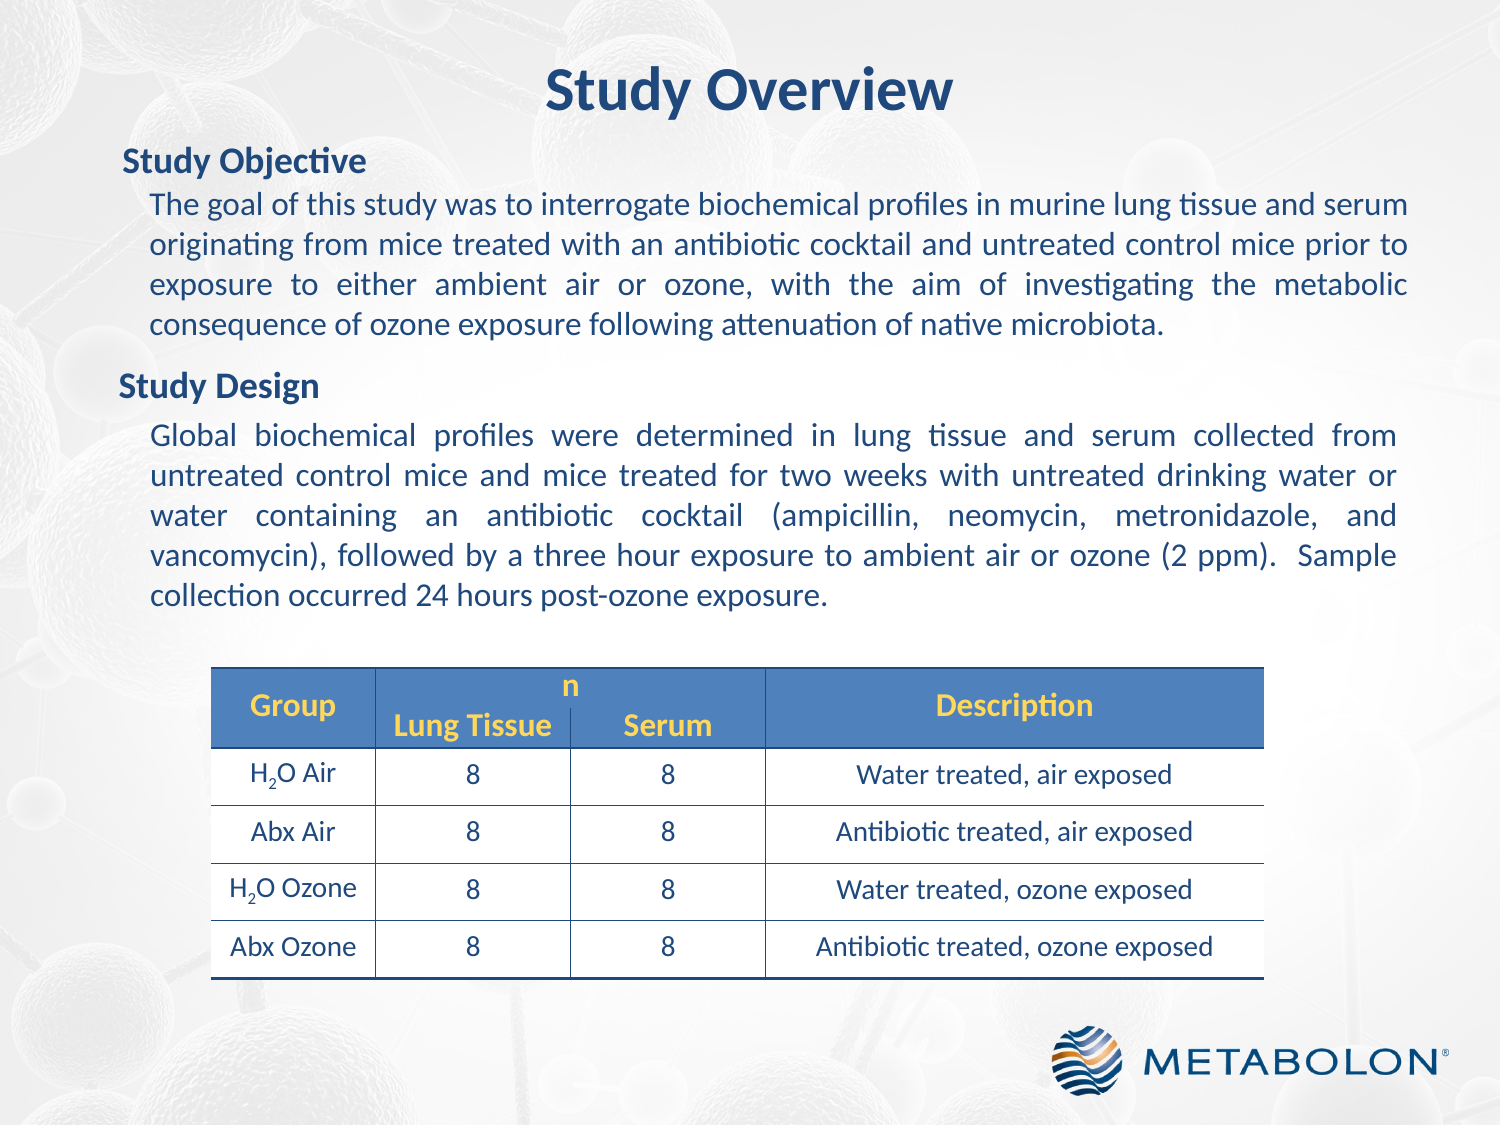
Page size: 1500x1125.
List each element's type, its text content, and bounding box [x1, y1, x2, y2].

table_cell Abx Air [211, 806, 375, 863]
table_header n [376, 669, 765, 708]
table_cell Water treated, air exposed [766, 749, 1264, 805]
table_cell Water treated, ozone exposed [766, 864, 1264, 920]
table_cell 8 [376, 806, 570, 863]
table_cell 8 [376, 749, 570, 805]
table_cell Lung Tissue [376, 708, 570, 747]
picture [0, 0, 1500, 1125]
text_box [0, 140, 1256, 846]
table_cell Serum [571, 708, 765, 747]
table_cell H2O Ozone [211, 864, 375, 920]
table_cell Antibiotic treated, ozone exposed [766, 921, 1264, 977]
text_box Global biochemical profiles were determined in lung tissue and serum collected from untreated control mice and mice treated for two weeks with untreated drinking water or water containing an antibiotic cocktail (ampicillin, neomycin, metronidazole, and vancomycin), followed by a three hour exposure to ambient air or ozone (2 ppm). Sample collection occurred 24 hours post-ozone exposure. [135, 406, 1414, 621]
table_cell Antibiotic treated, air exposed [766, 806, 1264, 863]
table_cell 8 [571, 864, 765, 920]
table_header Group [211, 669, 375, 747]
text_box The goal of this study was to interrogate biochemical profiles in murine lung tissue and serum originating from mice treated with an antibiotic cocktail and untreated control mice prior to exposure to either ambient air or ozone, with the aim of investigating the metabolic consequence of ozone exposure following attenuation of native microbiota. [134, 174, 1425, 350]
table_header Description [766, 669, 1264, 747]
table_cell H2O Air [211, 749, 375, 805]
table_cell 8 [376, 921, 570, 977]
table_cell 8 [571, 921, 765, 977]
table_cell Abx Ozone [211, 921, 375, 977]
text_box Study Objective [107, 128, 383, 188]
table_cell 8 [571, 749, 765, 805]
table_cell 8 [571, 806, 765, 863]
table_cell 8 [376, 864, 570, 920]
text_box Study Design [103, 353, 336, 414]
title Study Overview [75, 45, 1425, 125]
